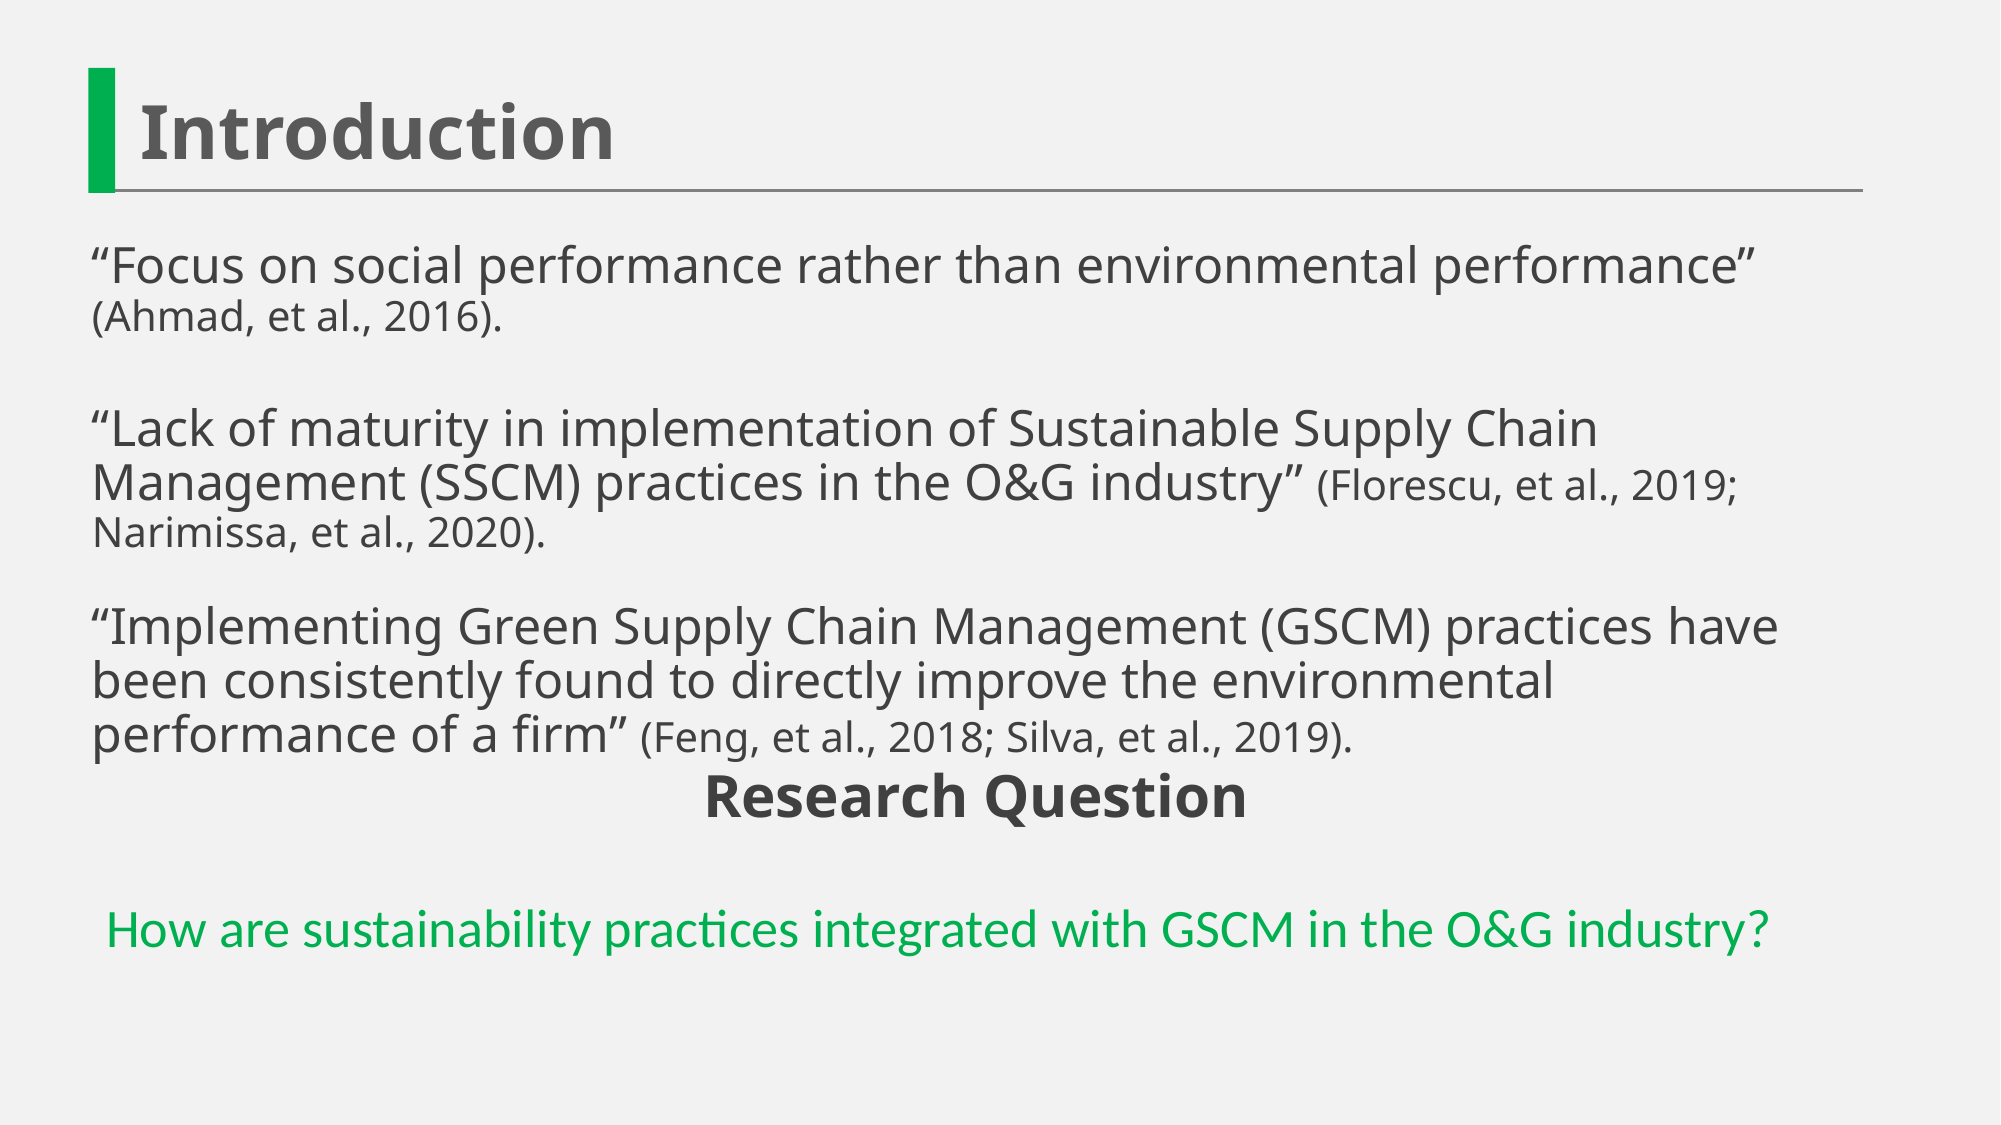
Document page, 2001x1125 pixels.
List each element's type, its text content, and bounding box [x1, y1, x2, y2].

text_box [87, 67, 116, 194]
text_box Research Question [88, 731, 1864, 867]
text_box Introduction [125, 72, 936, 190]
text_box “Focus on social performance rather than environmental performance” (Ahmad, et al., 2016). “Lack of maturity in implementation of Sustainable Supply Chain Management (SSCM) practices in the O&G industry” (Florescu, et al., 2019; Narimissa, et al., 2020). “Implementing Green Supply Chain Management (GSCM) practices have been consistently found to directly improve the environmental performance of a firm” (Feng, et al., 2018; Silva, et al., 2019). [76, 239, 1879, 758]
text_box How are sustainability practices integrated with GSCM in the O&G industry? [91, 885, 1879, 966]
text_box Introduction [125, 191, 936, 198]
